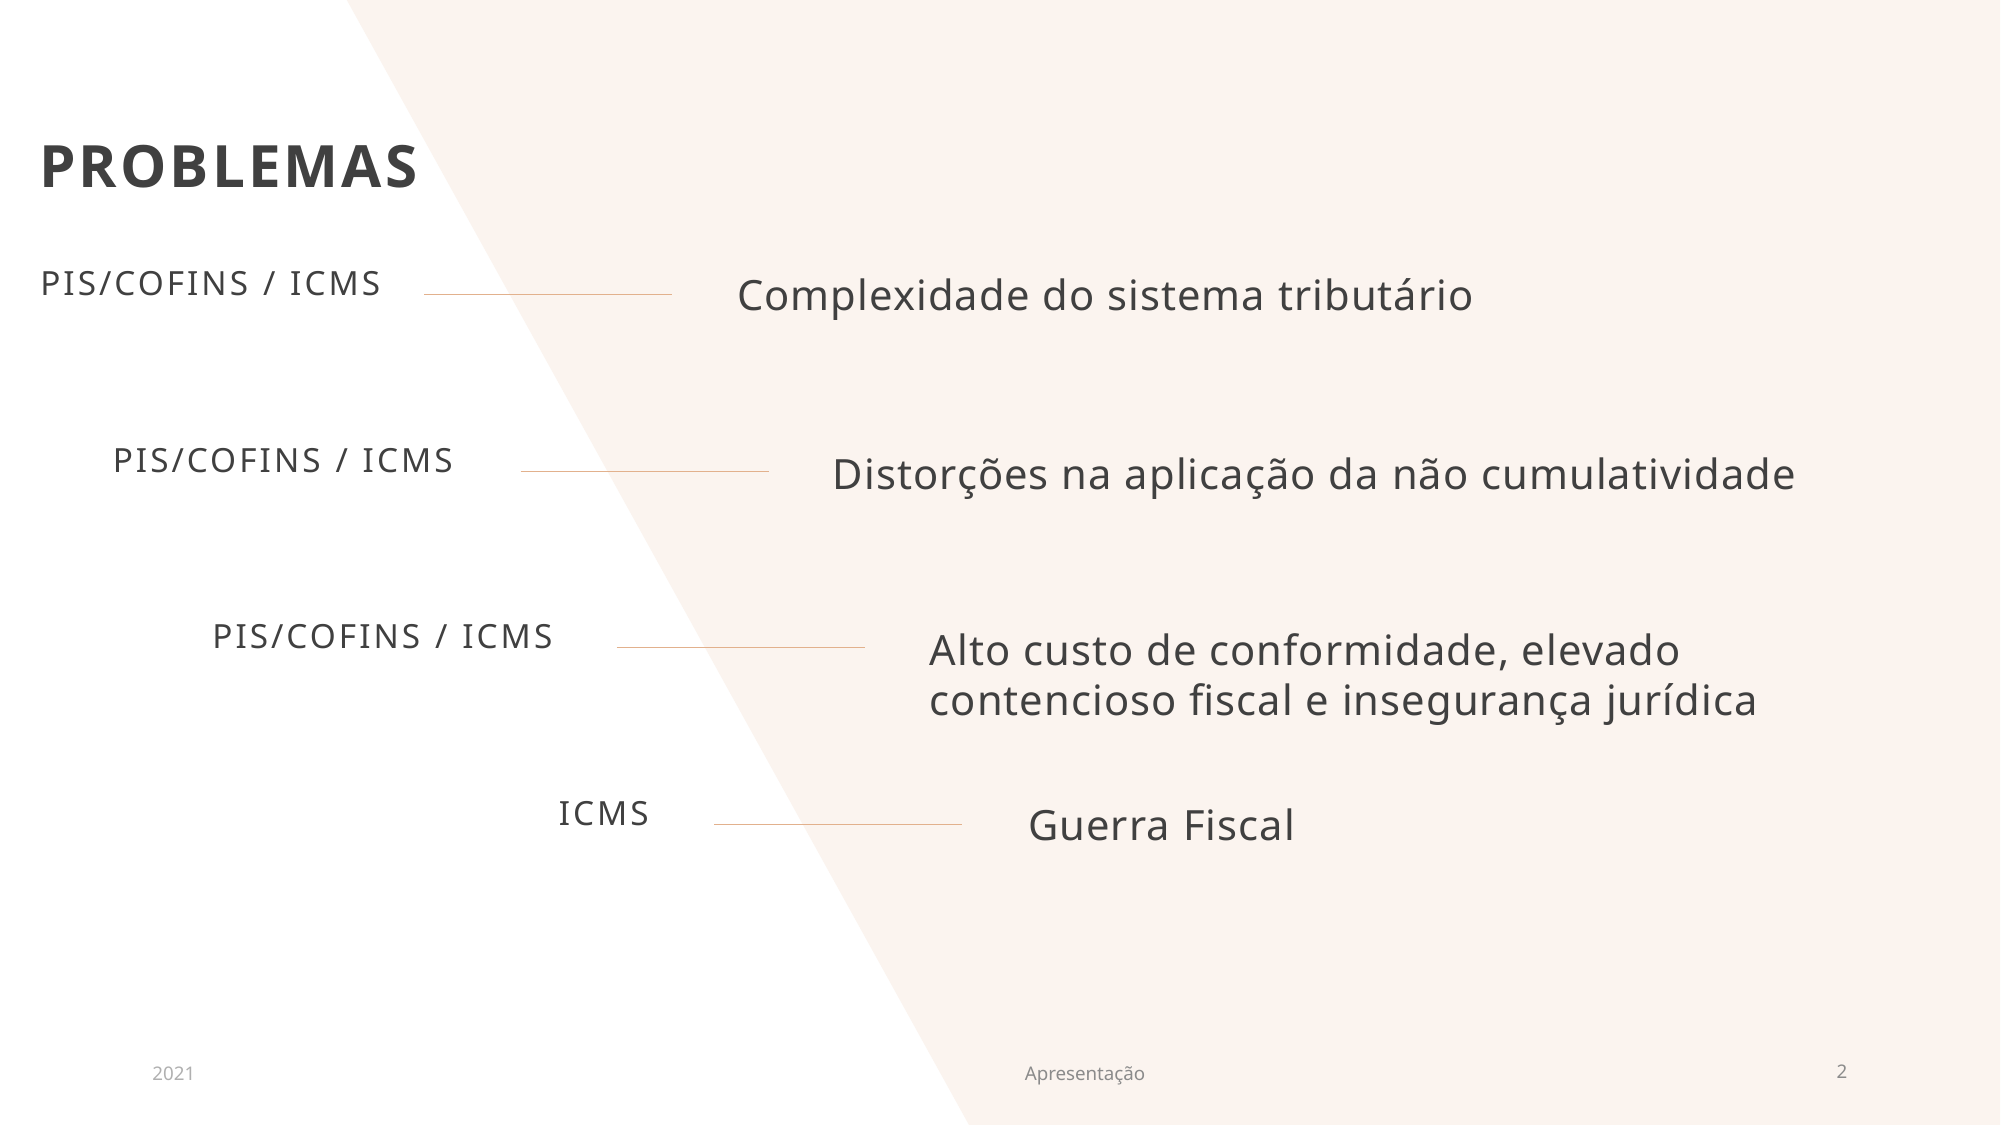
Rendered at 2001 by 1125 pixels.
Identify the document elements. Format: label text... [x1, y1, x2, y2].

list ICMS [312, 772, 664, 858]
list Alto custo de conformidade, elevado contencioso fiscal e insegurança jurídica [914, 616, 1899, 782]
title PROBLEMAs [24, 120, 694, 217]
list Guerra Fiscal [1013, 791, 1922, 958]
list PIS/COFINS / ICMS [24, 242, 396, 328]
footer Apresentação [1009, 1042, 1307, 1103]
list PIS/COFINS / ICMS [96, 419, 469, 504]
slide_number 2 [1773, 1042, 1863, 1103]
slide_number 2021 [137, 1042, 588, 1103]
list Complexidade do sistema tributário [722, 261, 1631, 428]
list Distorções na aplicação da não cumulatividade [817, 440, 1824, 606]
list PIS/COFINS / ICMS [196, 596, 568, 681]
